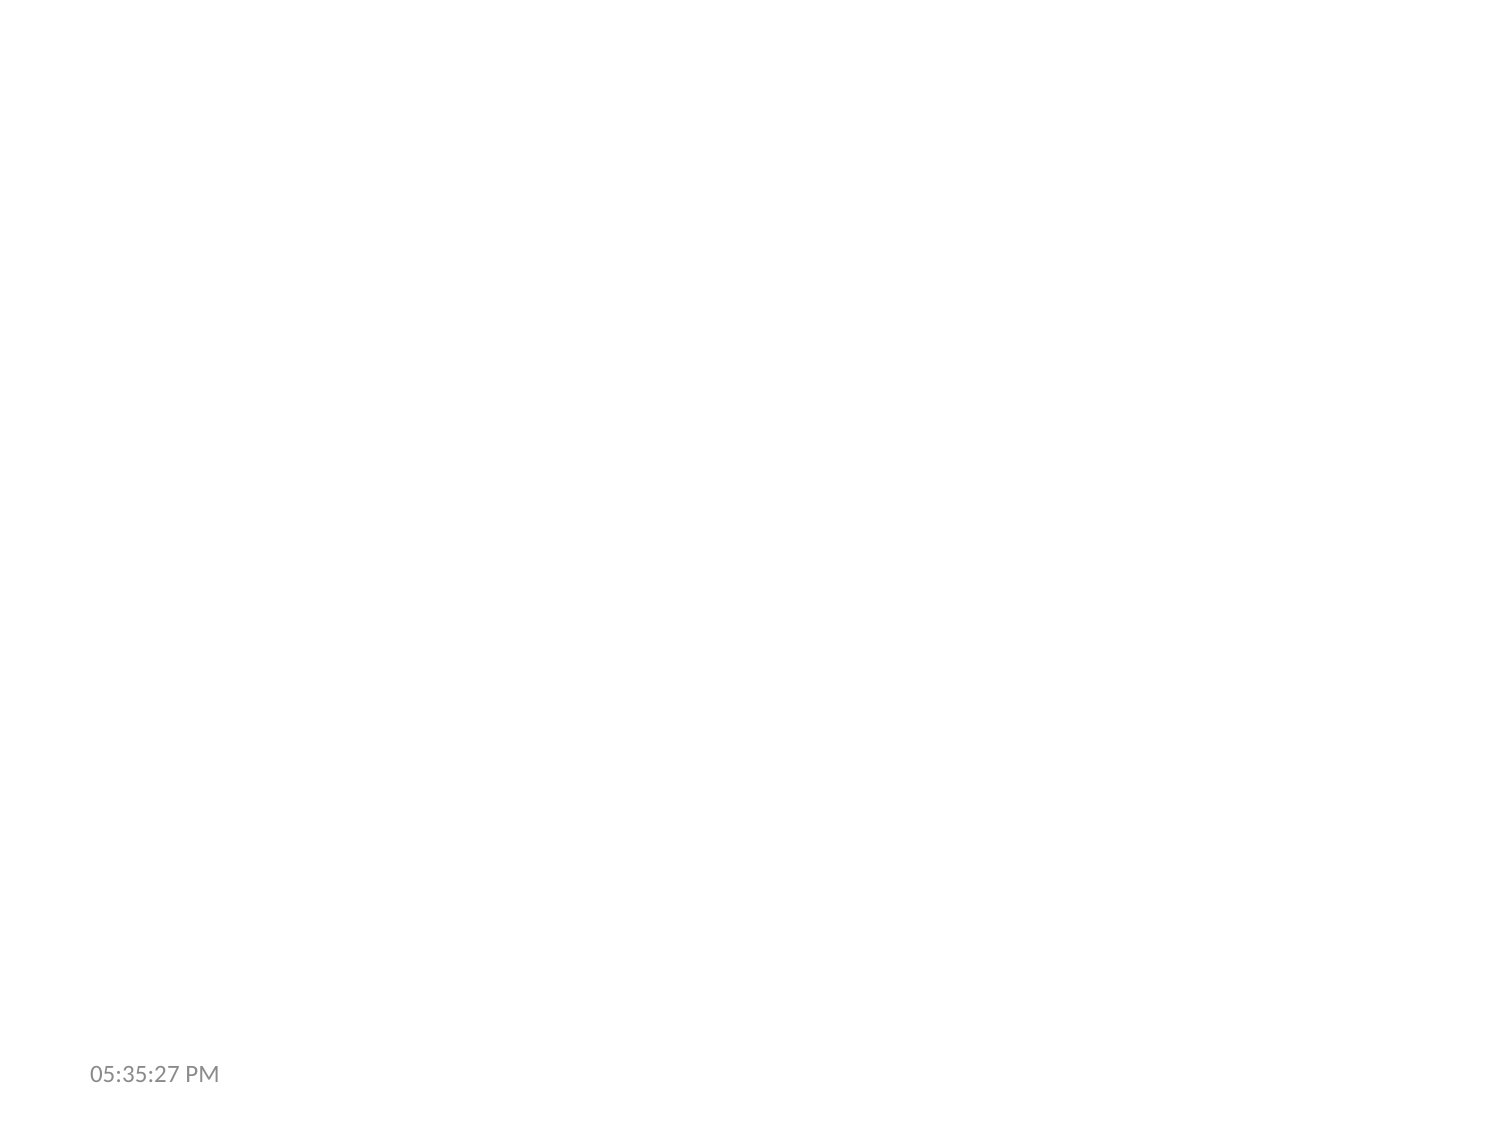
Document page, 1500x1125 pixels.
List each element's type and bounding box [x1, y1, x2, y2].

slide_number [75, 1042, 425, 1103]
